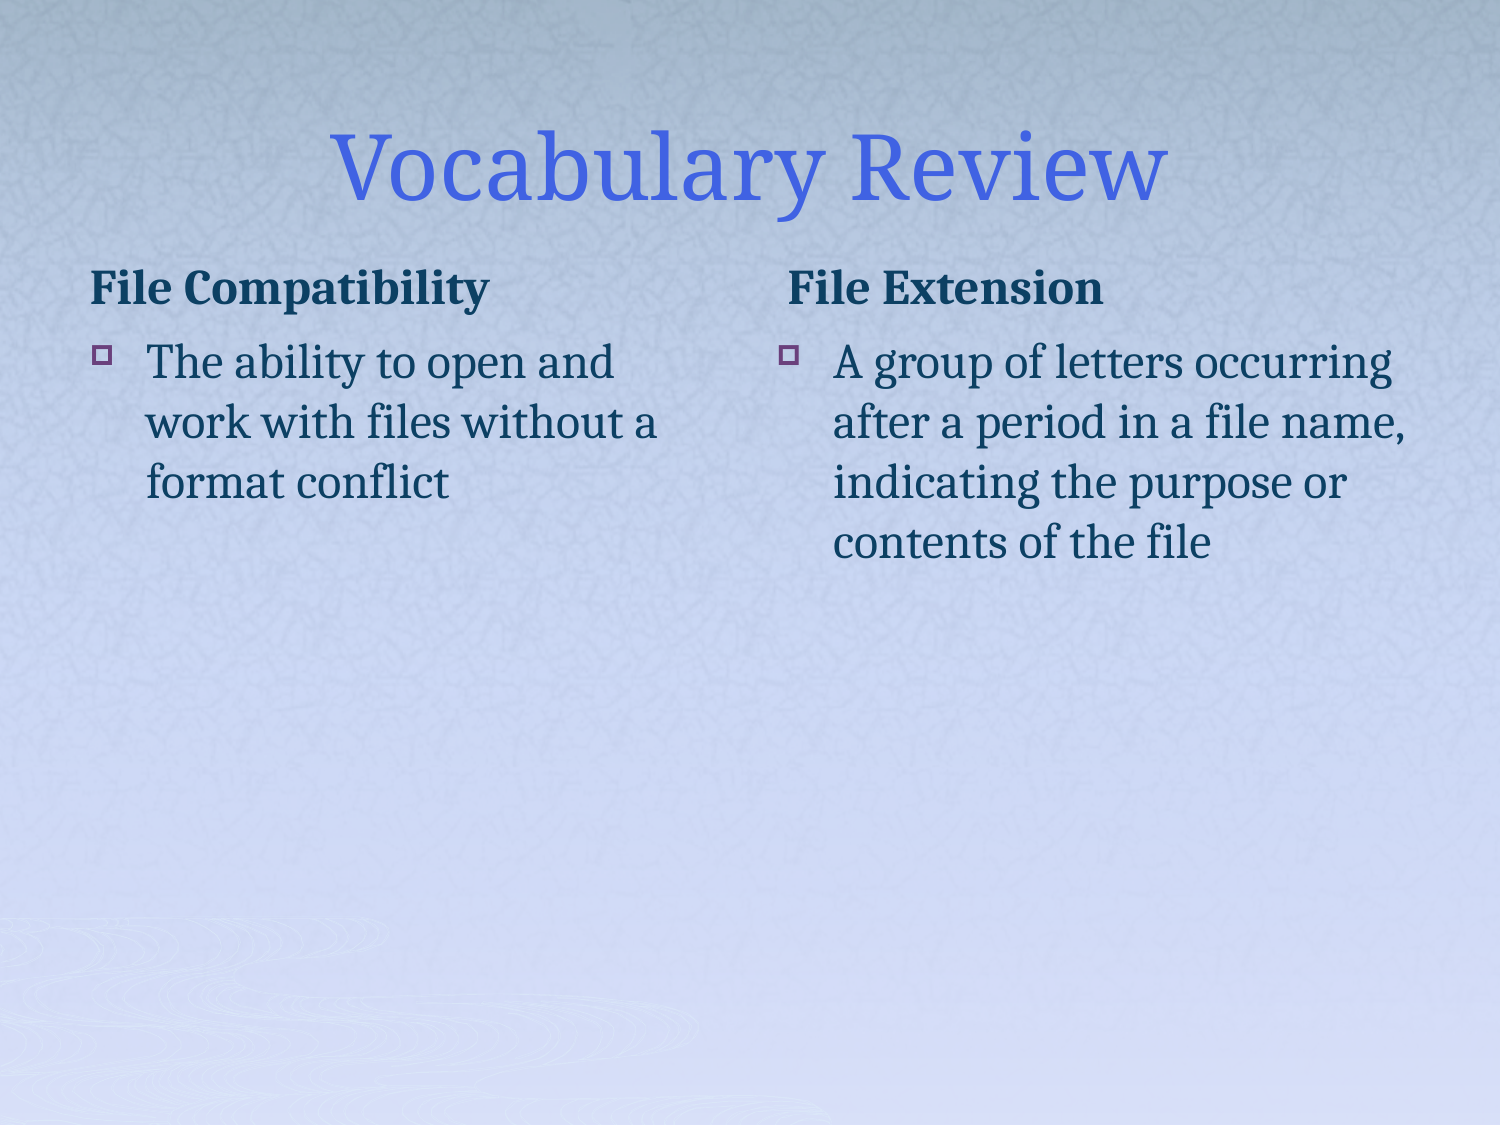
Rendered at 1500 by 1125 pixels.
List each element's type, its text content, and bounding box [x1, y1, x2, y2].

list The ability to open and work with files without a format conflict [75, 321, 738, 970]
list File Extension [761, 216, 1425, 321]
list A group of letters occurring after a period in a file name, indicating the purpose or contents of the file [761, 321, 1425, 970]
list File Compatibility [75, 216, 738, 321]
title Vocabulary Review [75, 70, 1425, 258]
